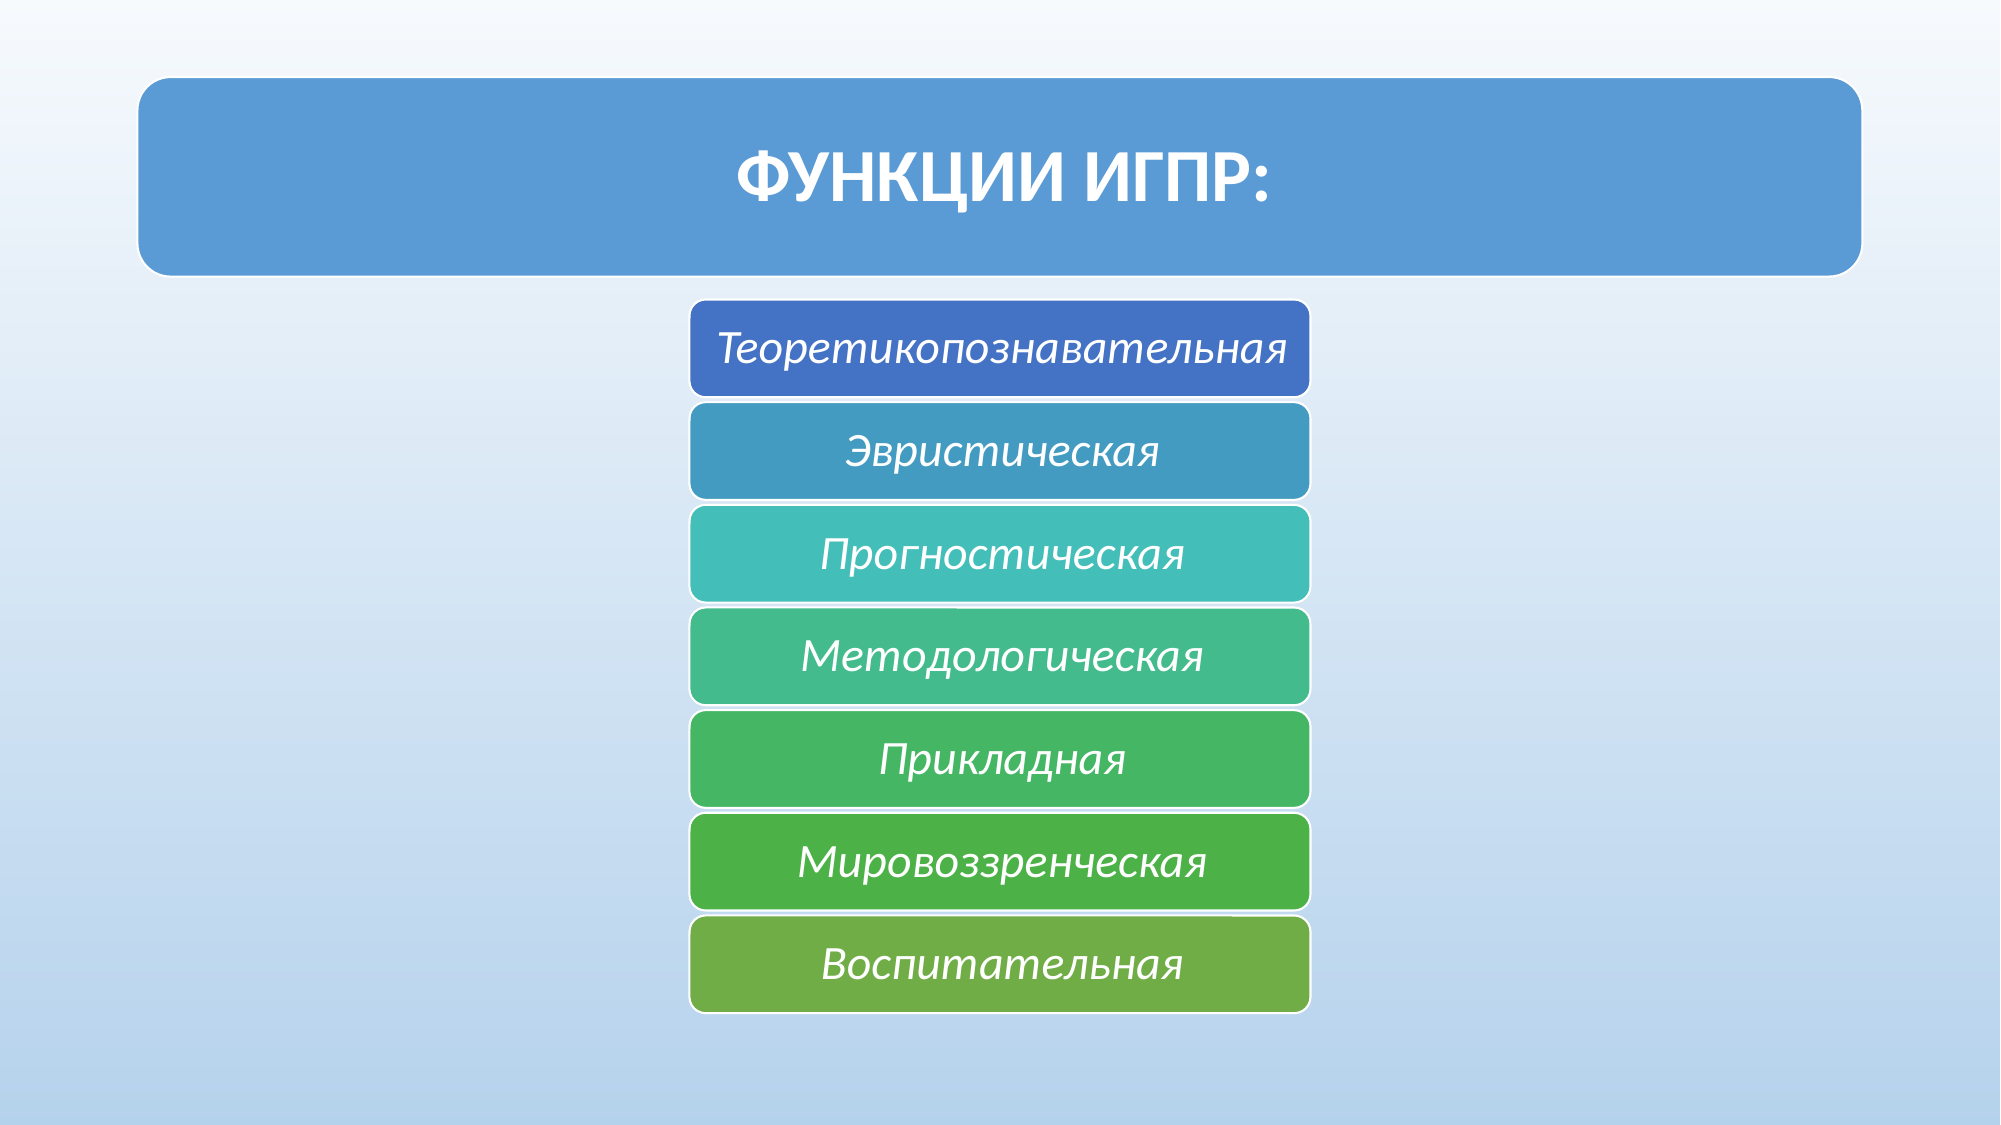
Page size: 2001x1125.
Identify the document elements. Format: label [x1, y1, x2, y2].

list [137, 299, 1863, 1014]
text_box [137, 59, 1863, 278]
